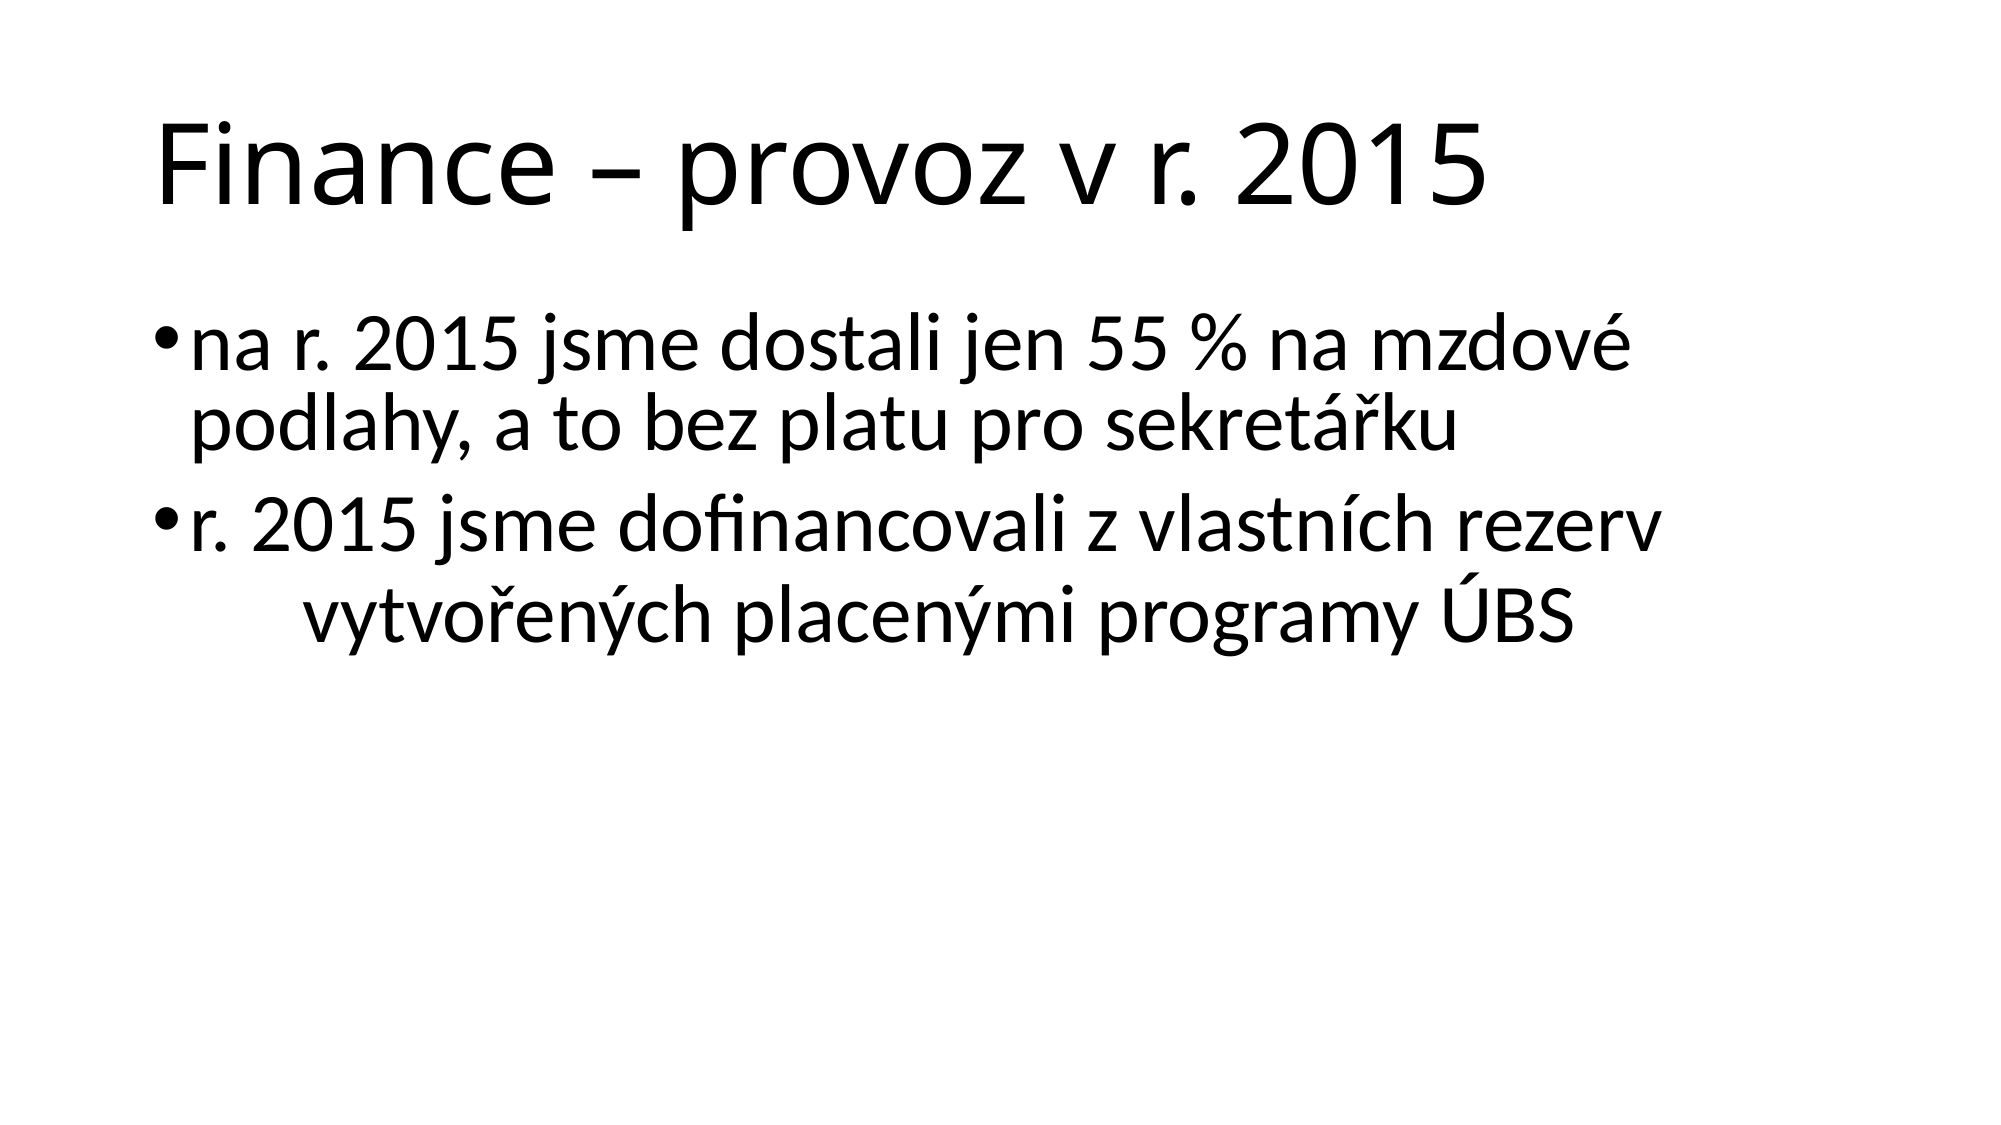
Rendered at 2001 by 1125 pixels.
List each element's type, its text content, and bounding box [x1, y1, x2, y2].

list na r. 2015 jsme dostali jen 55 % na mzdové podlahy, a to bez platu pro sekretářku r. 2015 jsme dofinancovali z vlastních rezerv vytvořených placenými programy ÚBS [137, 299, 1863, 1014]
title Finance – provoz v r. 2015 [137, 59, 1863, 278]
